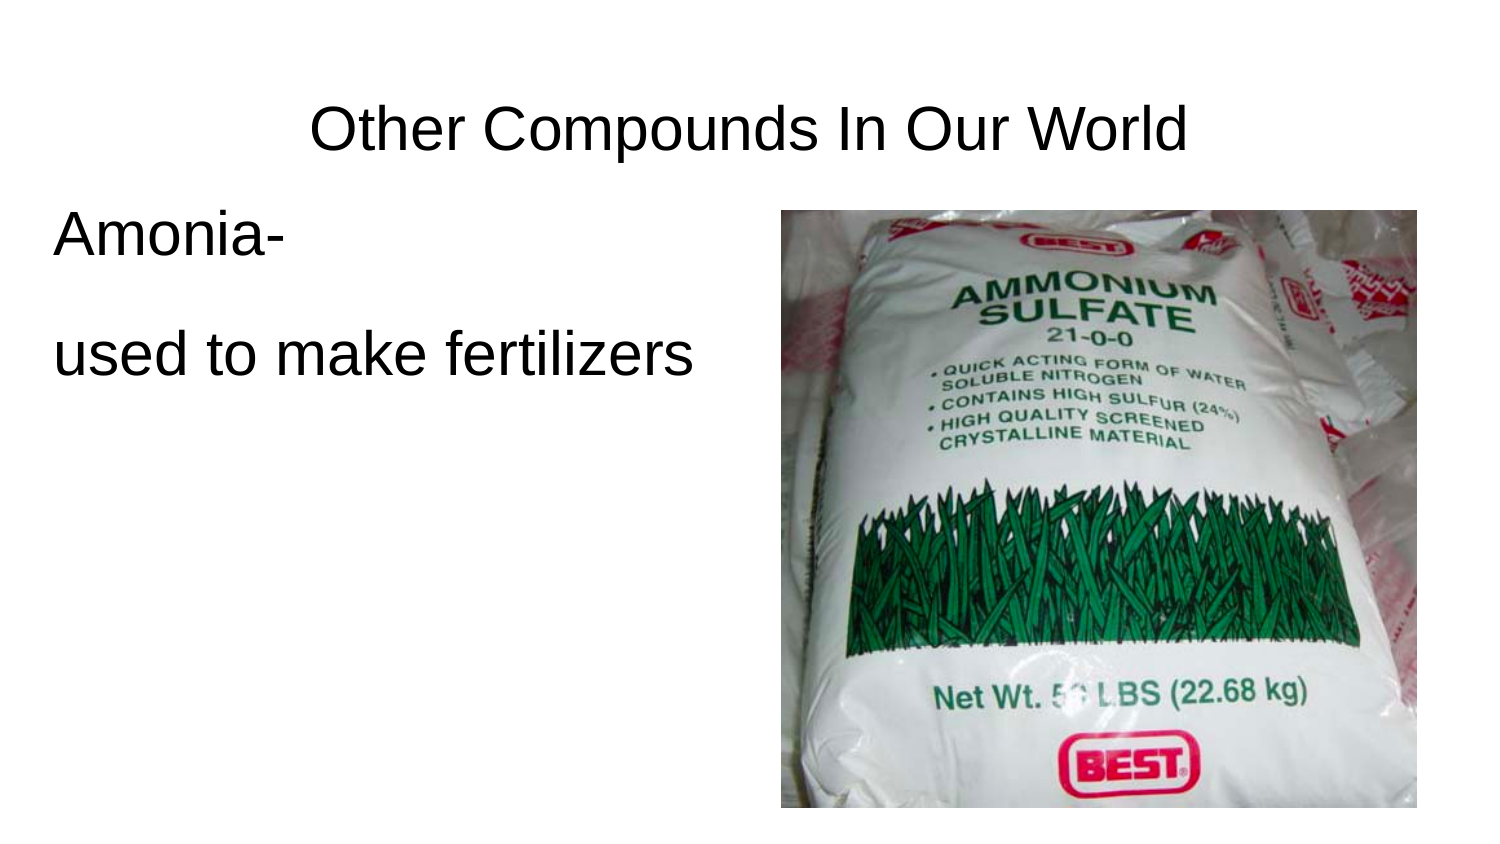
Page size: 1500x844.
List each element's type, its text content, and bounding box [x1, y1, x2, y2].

title Other Compounds In Our World [51, 72, 1449, 167]
list Amonia- used to make fertilizers [38, 166, 1437, 728]
picture [781, 210, 1418, 808]
